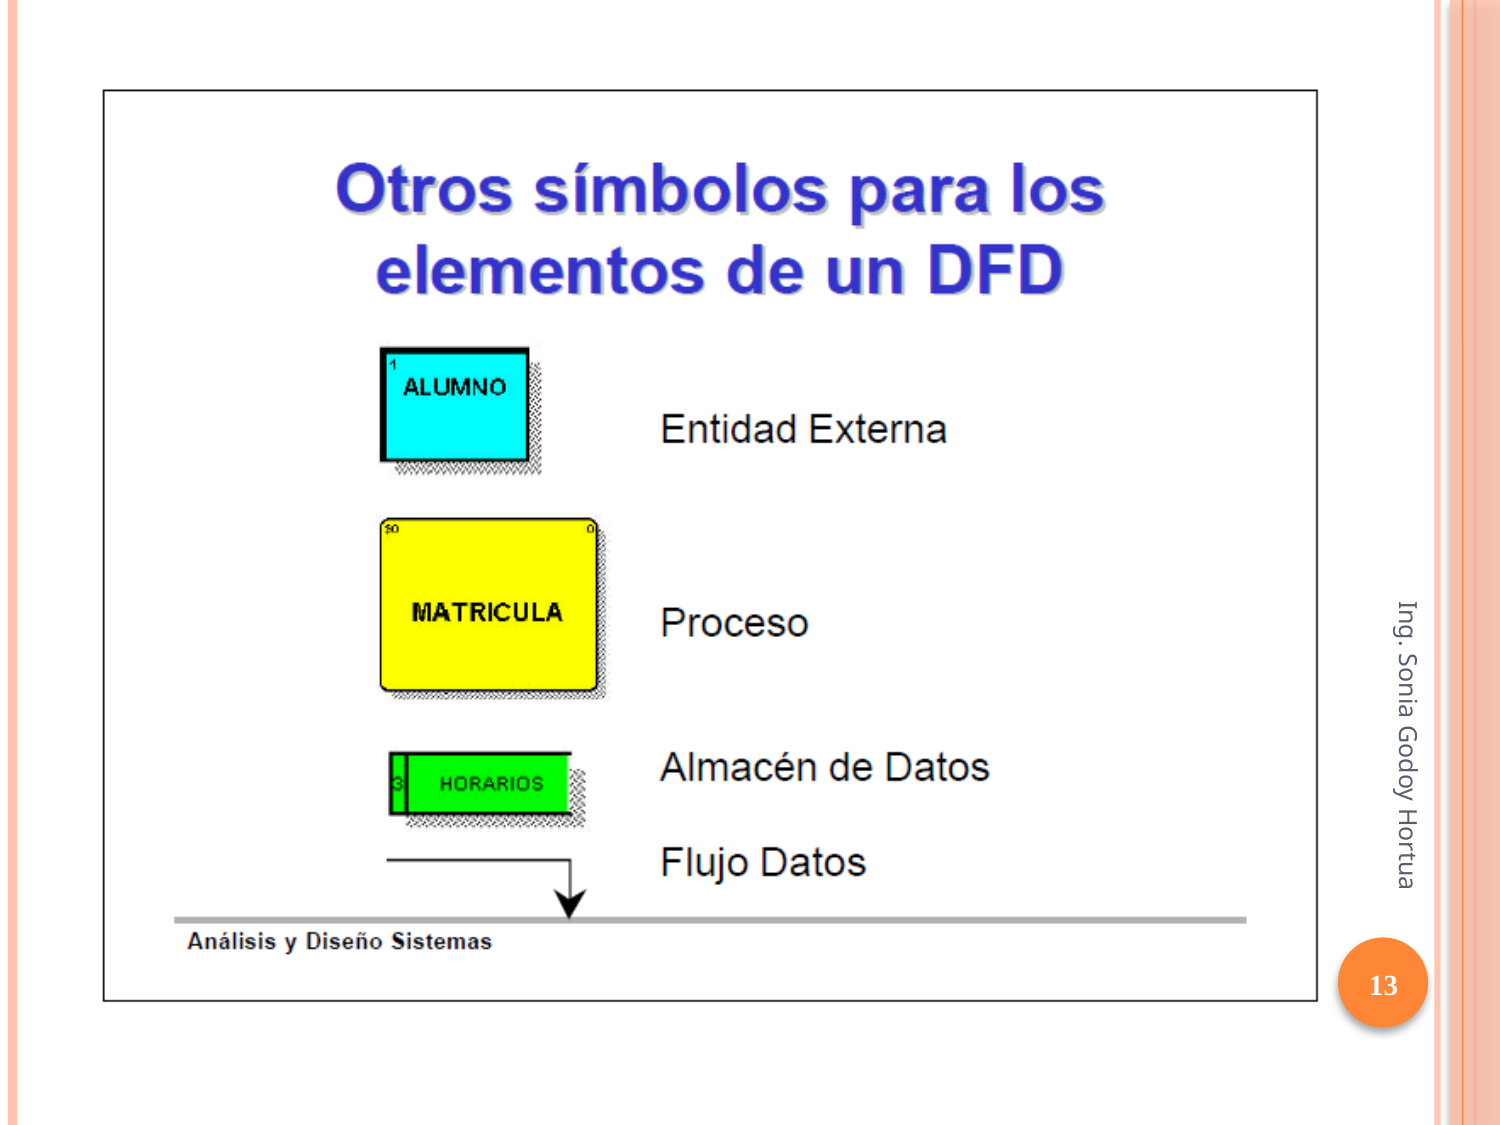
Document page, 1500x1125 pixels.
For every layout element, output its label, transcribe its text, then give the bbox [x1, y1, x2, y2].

footer Ing. Sonia Godoy Hortua [1379, 380, 1440, 906]
slide_number 13 [1333, 940, 1434, 1026]
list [93, 78, 1325, 1014]
